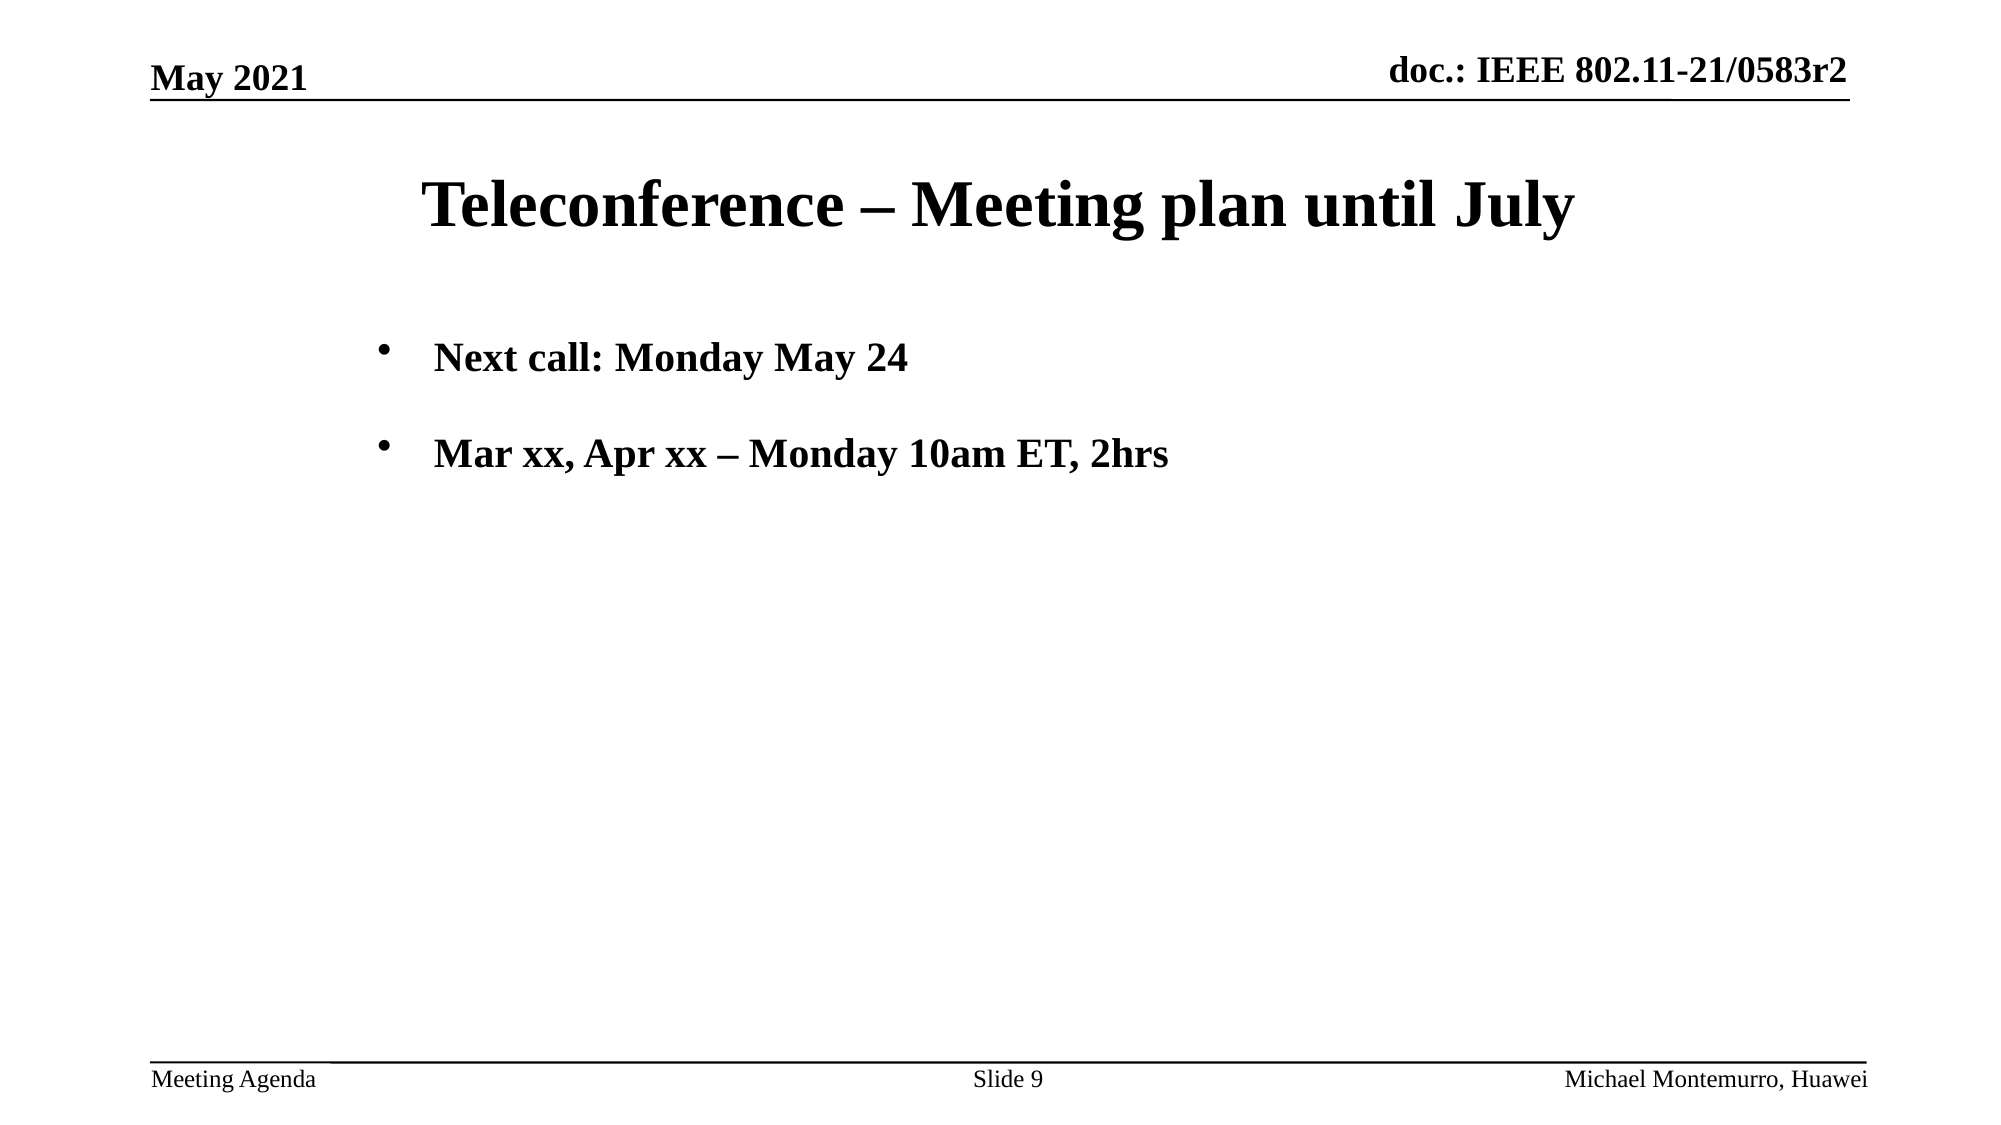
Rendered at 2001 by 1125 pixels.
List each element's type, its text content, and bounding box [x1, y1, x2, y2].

list Next call: Monday May 24 Mar xx, Apr xx – Monday 10am ET, 2hrs [362, 331, 1638, 1007]
footer Michael Montemurro, Huawei [1537, 1061, 1869, 1093]
slide_number Slide 9 [972, 1061, 1045, 1093]
title Teleconference – Meeting plan until July [150, 112, 1850, 288]
